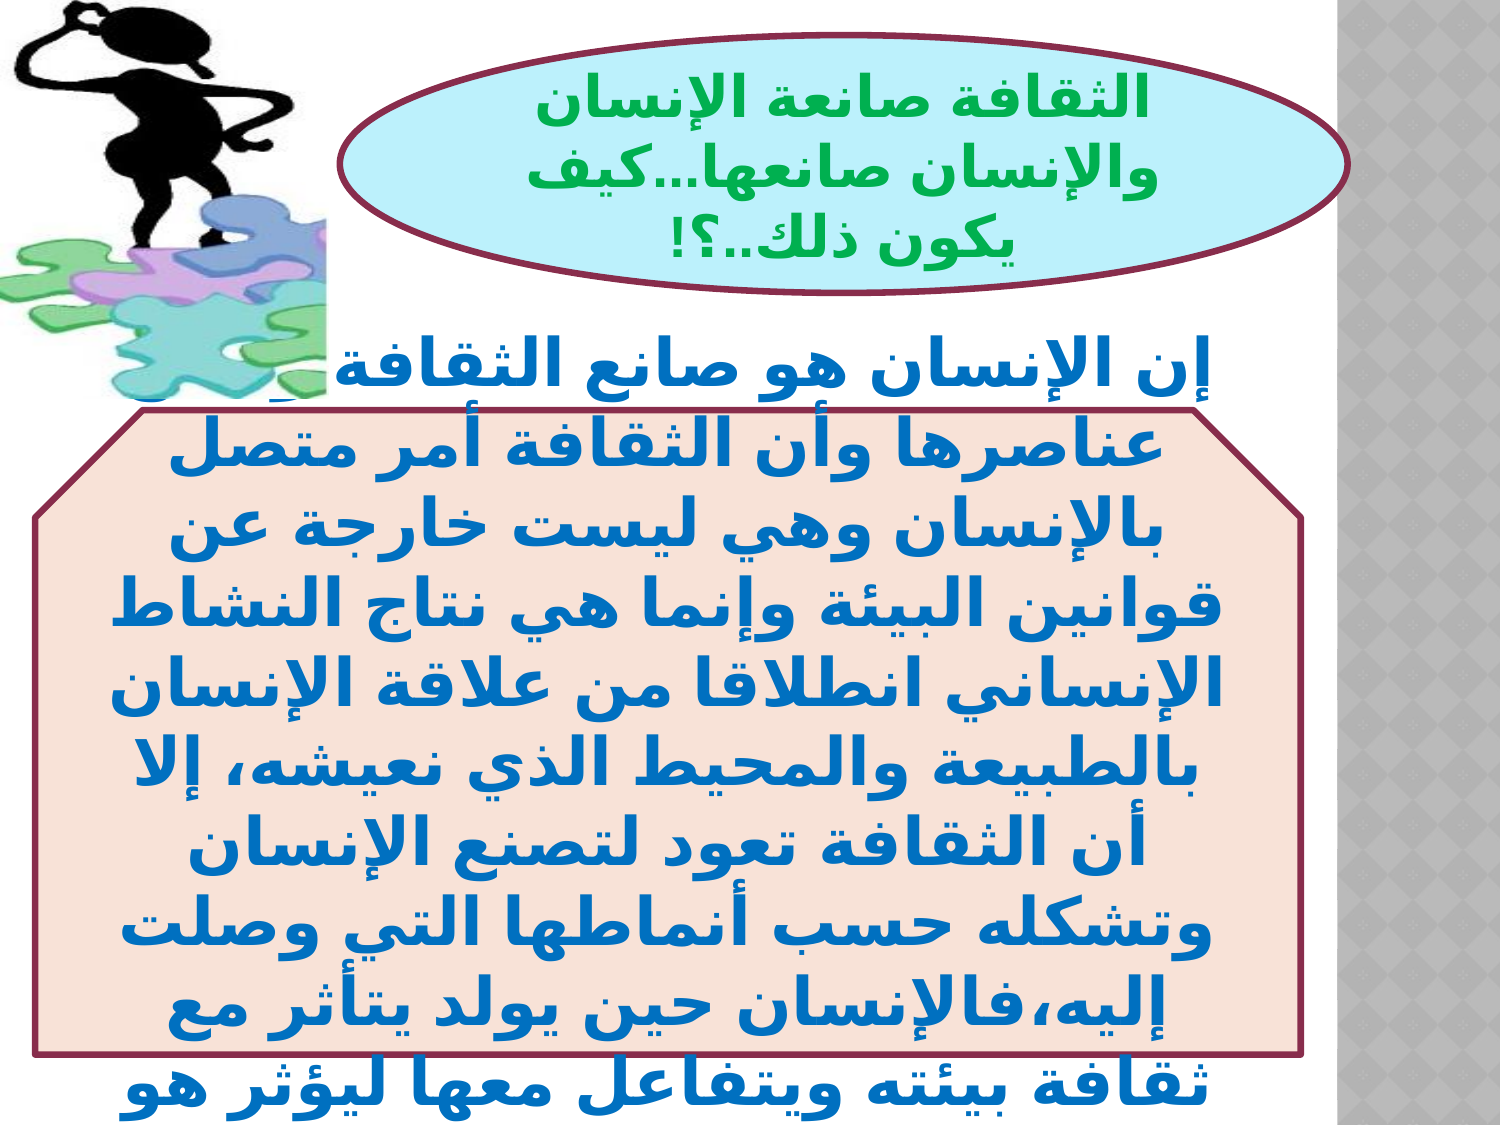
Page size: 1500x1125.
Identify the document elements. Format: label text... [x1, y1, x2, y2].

picture [0, 0, 329, 399]
text_box إن الإنسان هو صانع الثقافة ومبدع عناصرها وأن الثقافة أمر متصل بالإنسان وهي ليست خارجة عن قوانين البيئة وإنما هي نتاج النشاط الإنساني انطلاقا من علاقة الإنسان بالطبيعة والمحيط الذي نعيشه، إلا أن الثقافة تعود لتصنع الإنسان وتشكله حسب أنماطها التي وصلت إليه،فالإنسان حين يولد يتأثر مع ثقافة بيئته ويتفاعل معها ليؤثر هو في الثقافة [31, 406, 1305, 1058]
text_box الثقافة صانعة الإنسان والإنسان صانعها...كيف يكون ذلك..؟! [336, 31, 1351, 297]
